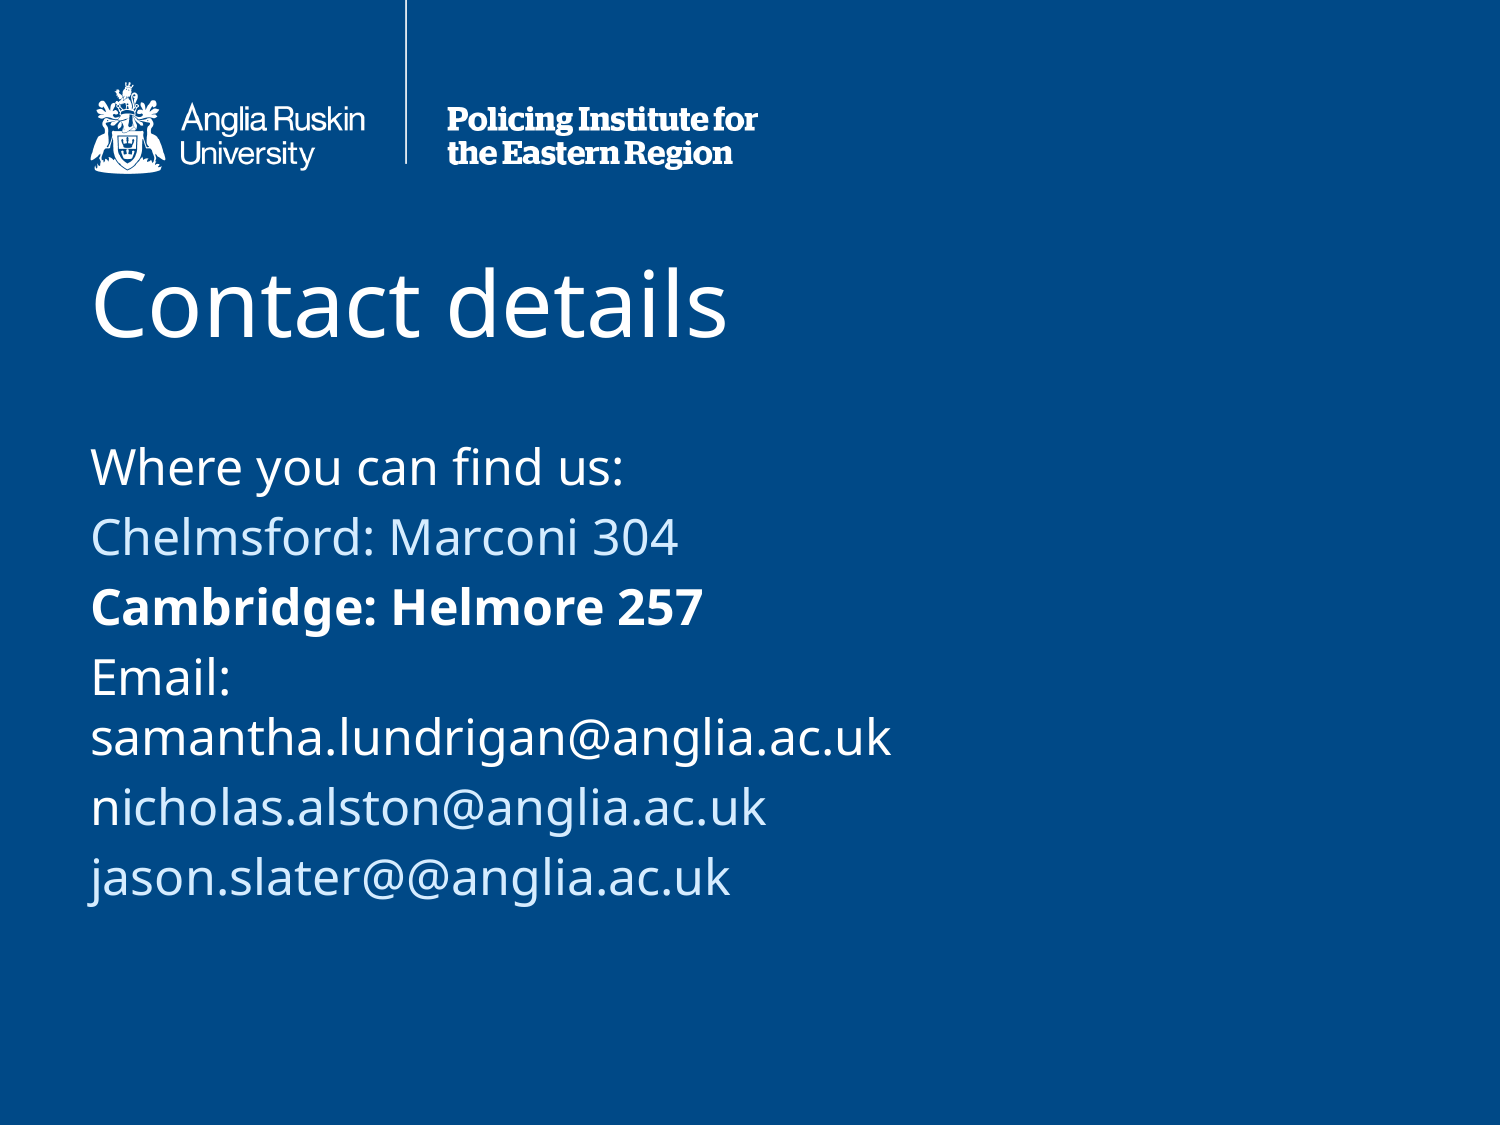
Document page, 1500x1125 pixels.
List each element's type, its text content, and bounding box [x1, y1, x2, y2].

list Where you can find us: Chelmsford: Marconi 304 Cambridge: Helmore 257 Email: samantha.lundrigan@anglia.ac.uk nicholas.alston@anglia.ac.uk jason.slater@@anglia.ac.uk [75, 427, 1425, 1005]
title Contact details [75, 206, 1425, 395]
picture [90, 0, 763, 174]
